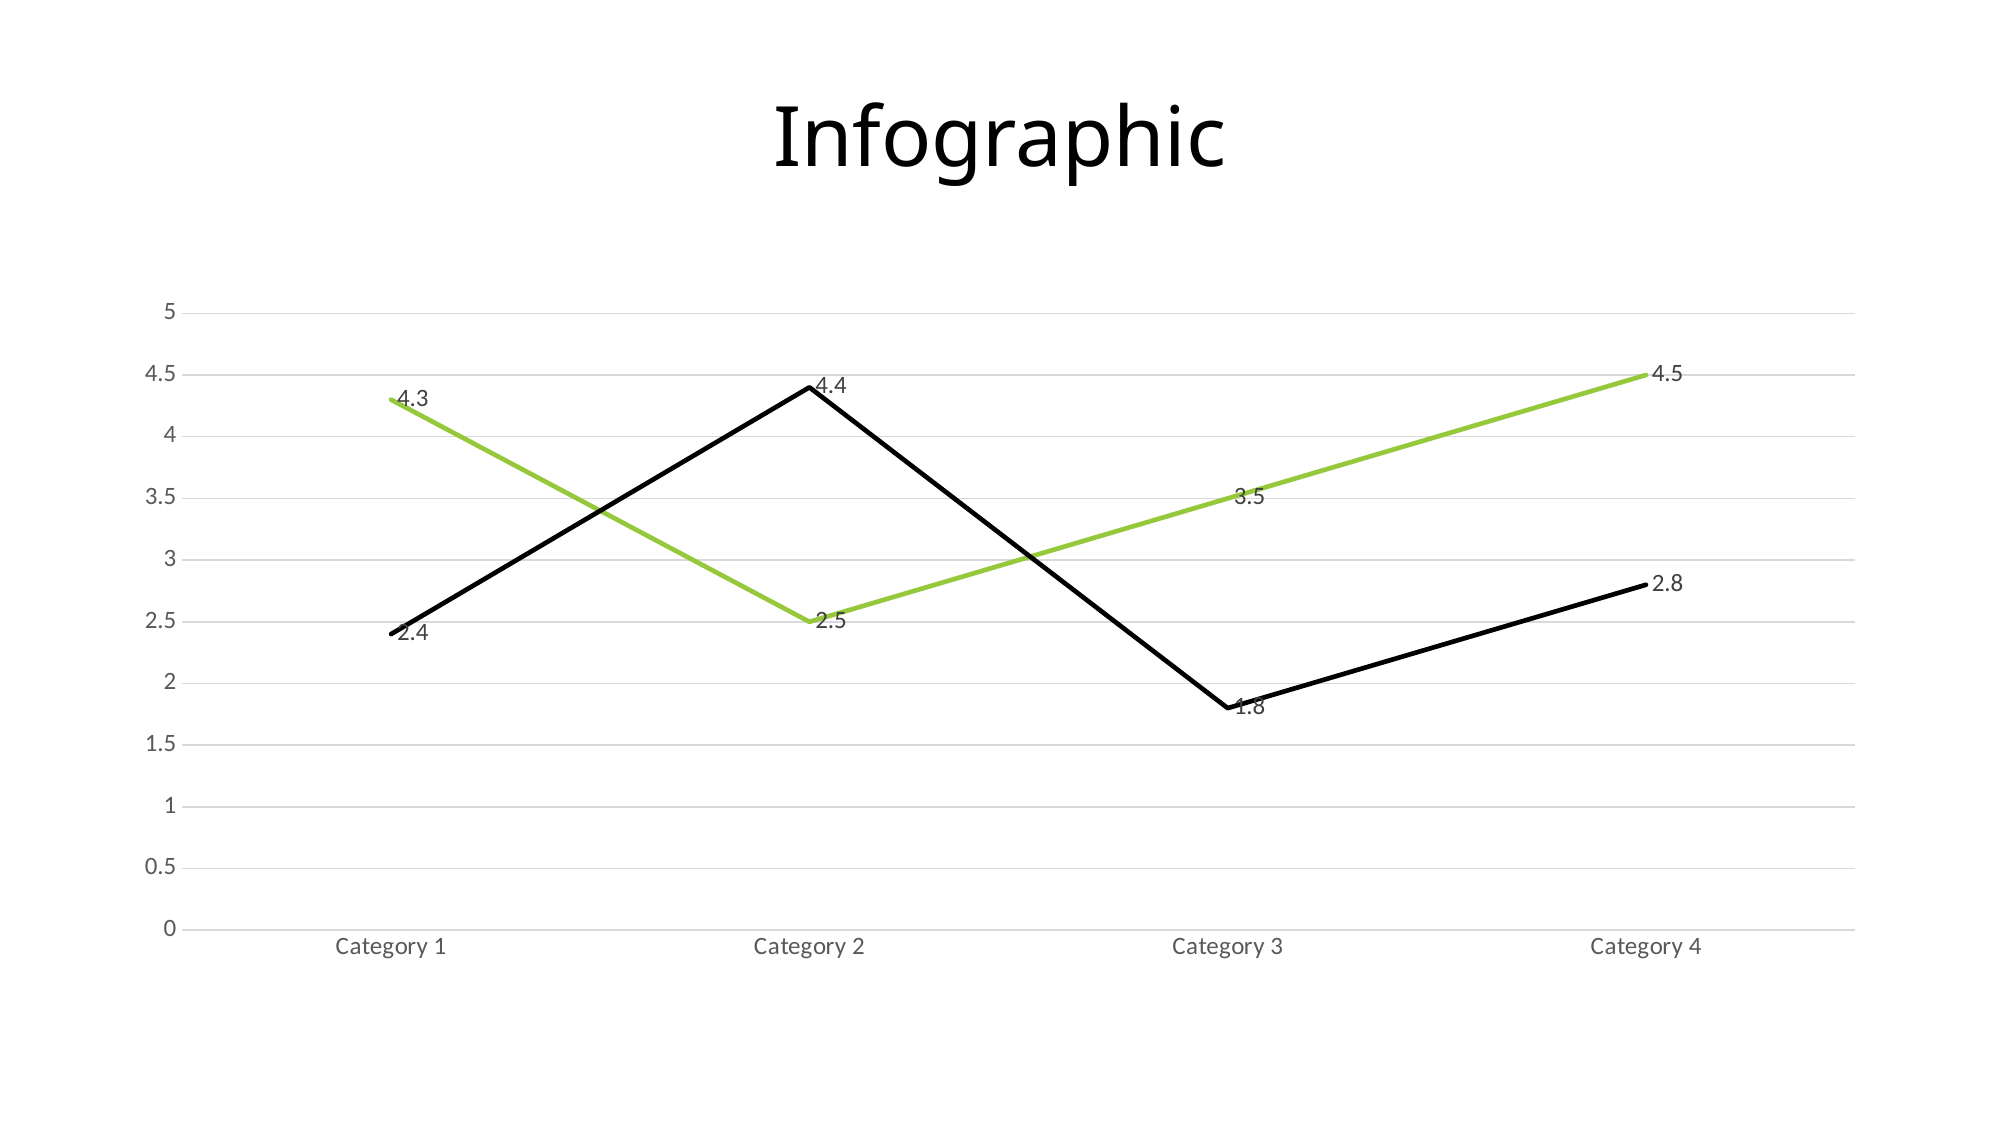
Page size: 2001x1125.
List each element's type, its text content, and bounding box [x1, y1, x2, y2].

chart [109, 287, 1891, 975]
text_box Infographic [758, 75, 1242, 191]
